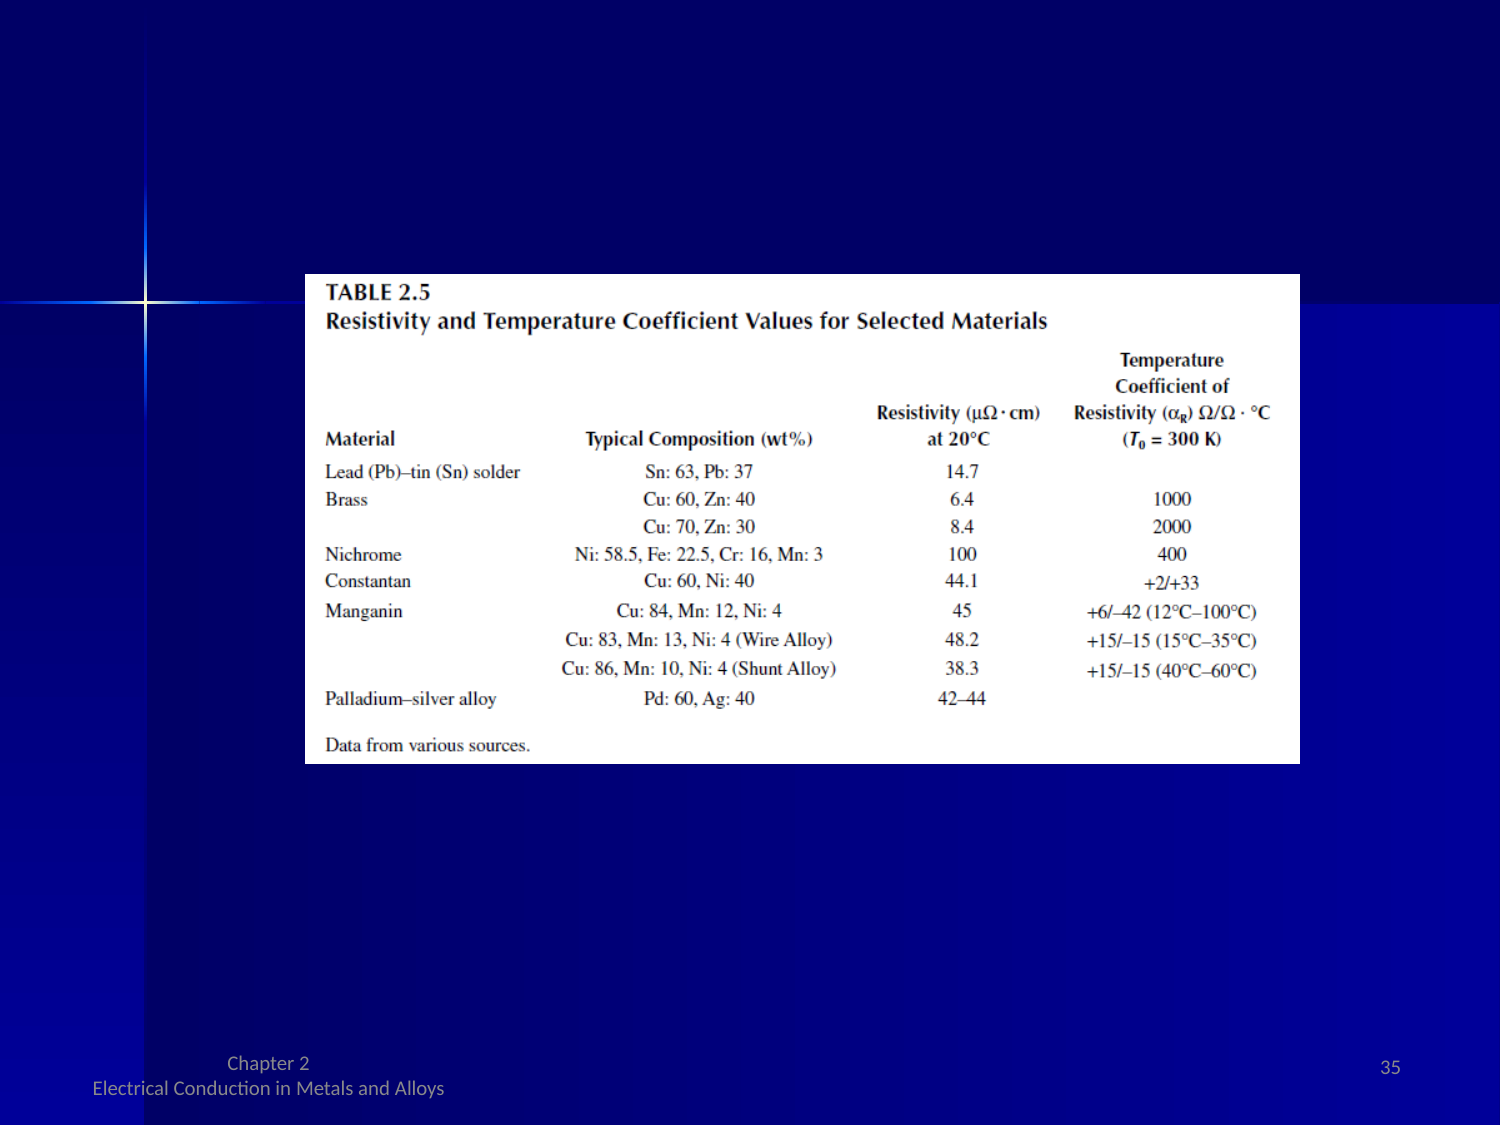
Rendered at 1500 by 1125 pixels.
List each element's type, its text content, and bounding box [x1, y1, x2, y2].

slide_number Chapter 2 Electrical Conduction in Metals and Alloys [74, 1037, 463, 1113]
picture [304, 274, 1301, 764]
